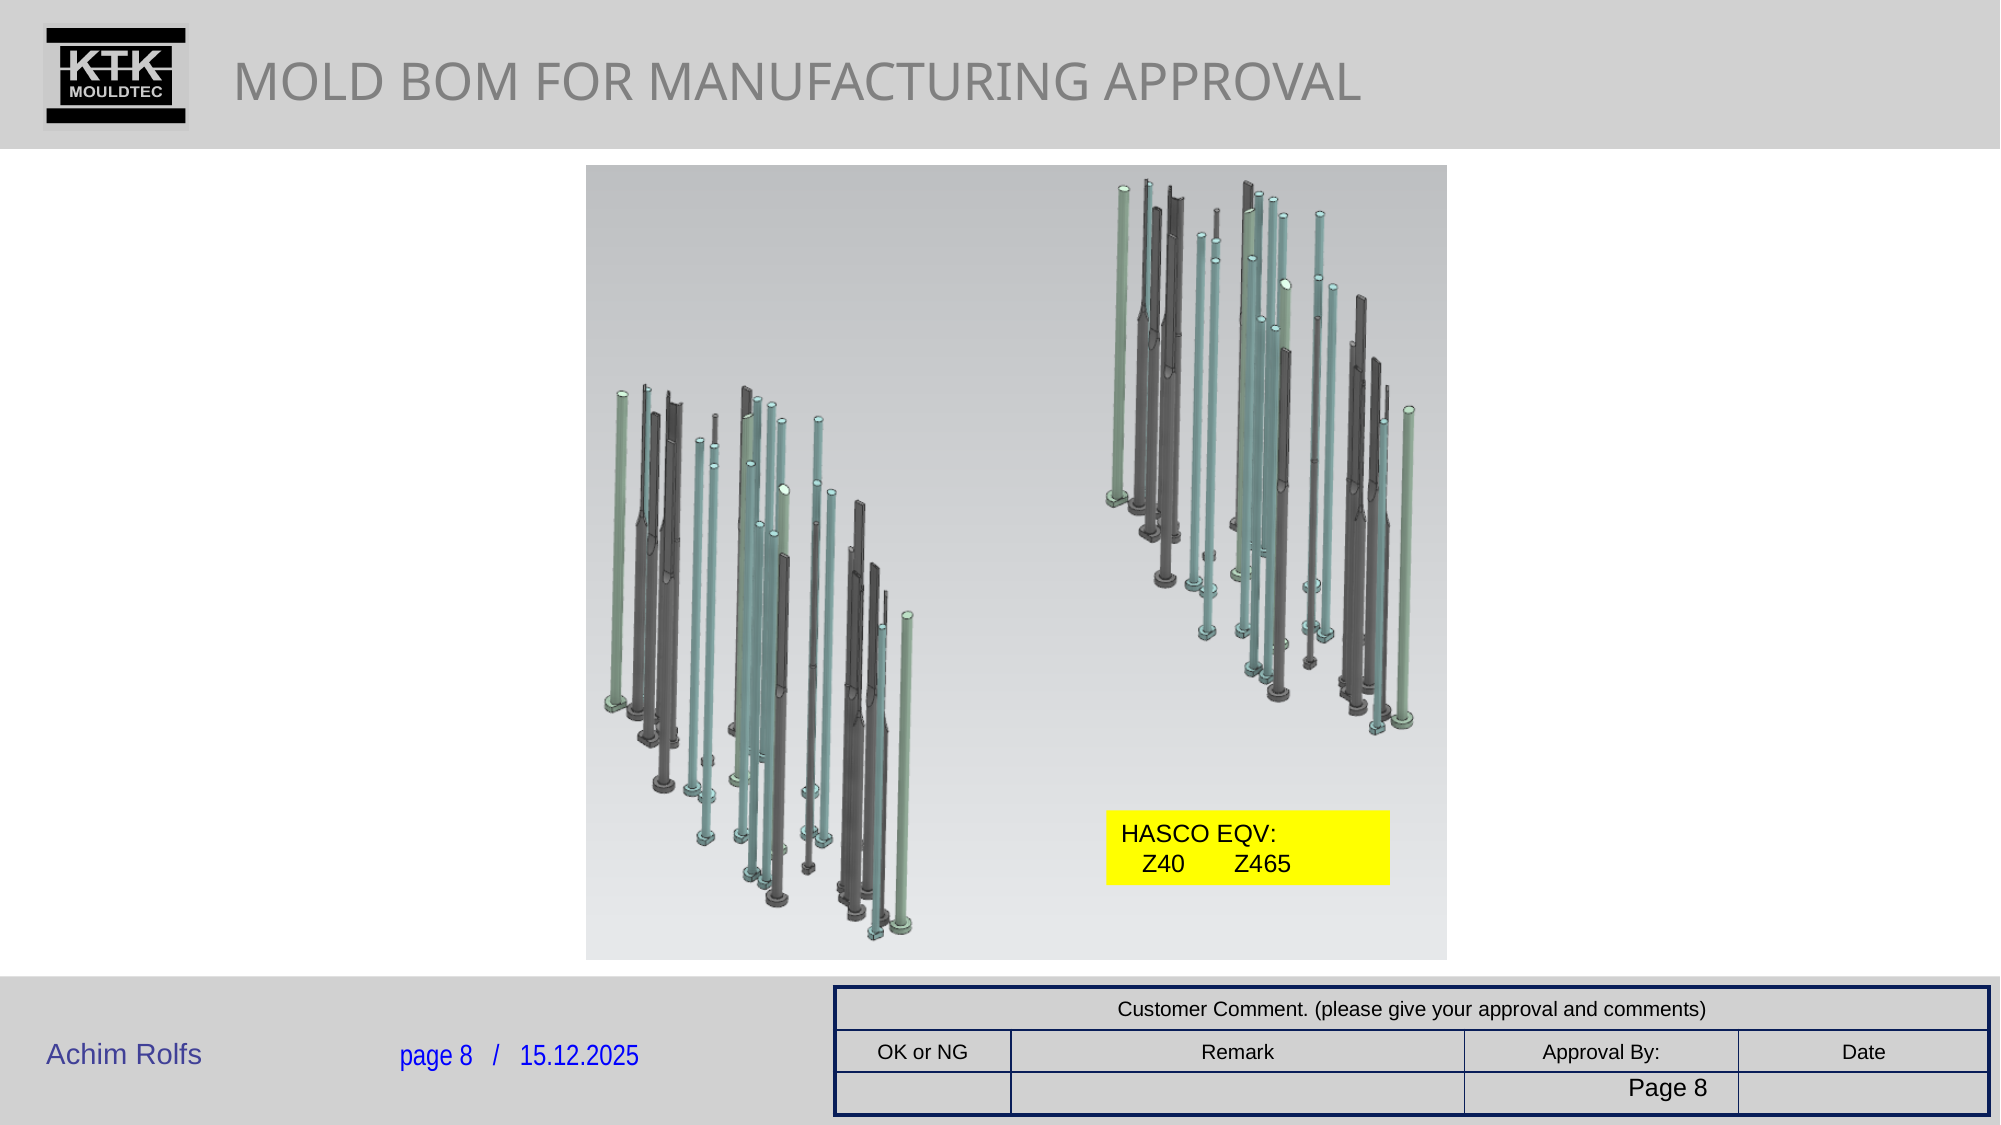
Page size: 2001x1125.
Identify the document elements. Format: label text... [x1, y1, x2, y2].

picture [586, 165, 1447, 960]
text_box page 8 / 15.12.2025 [370, 1011, 670, 1066]
text_box Page 8 [1424, 1046, 1724, 1101]
